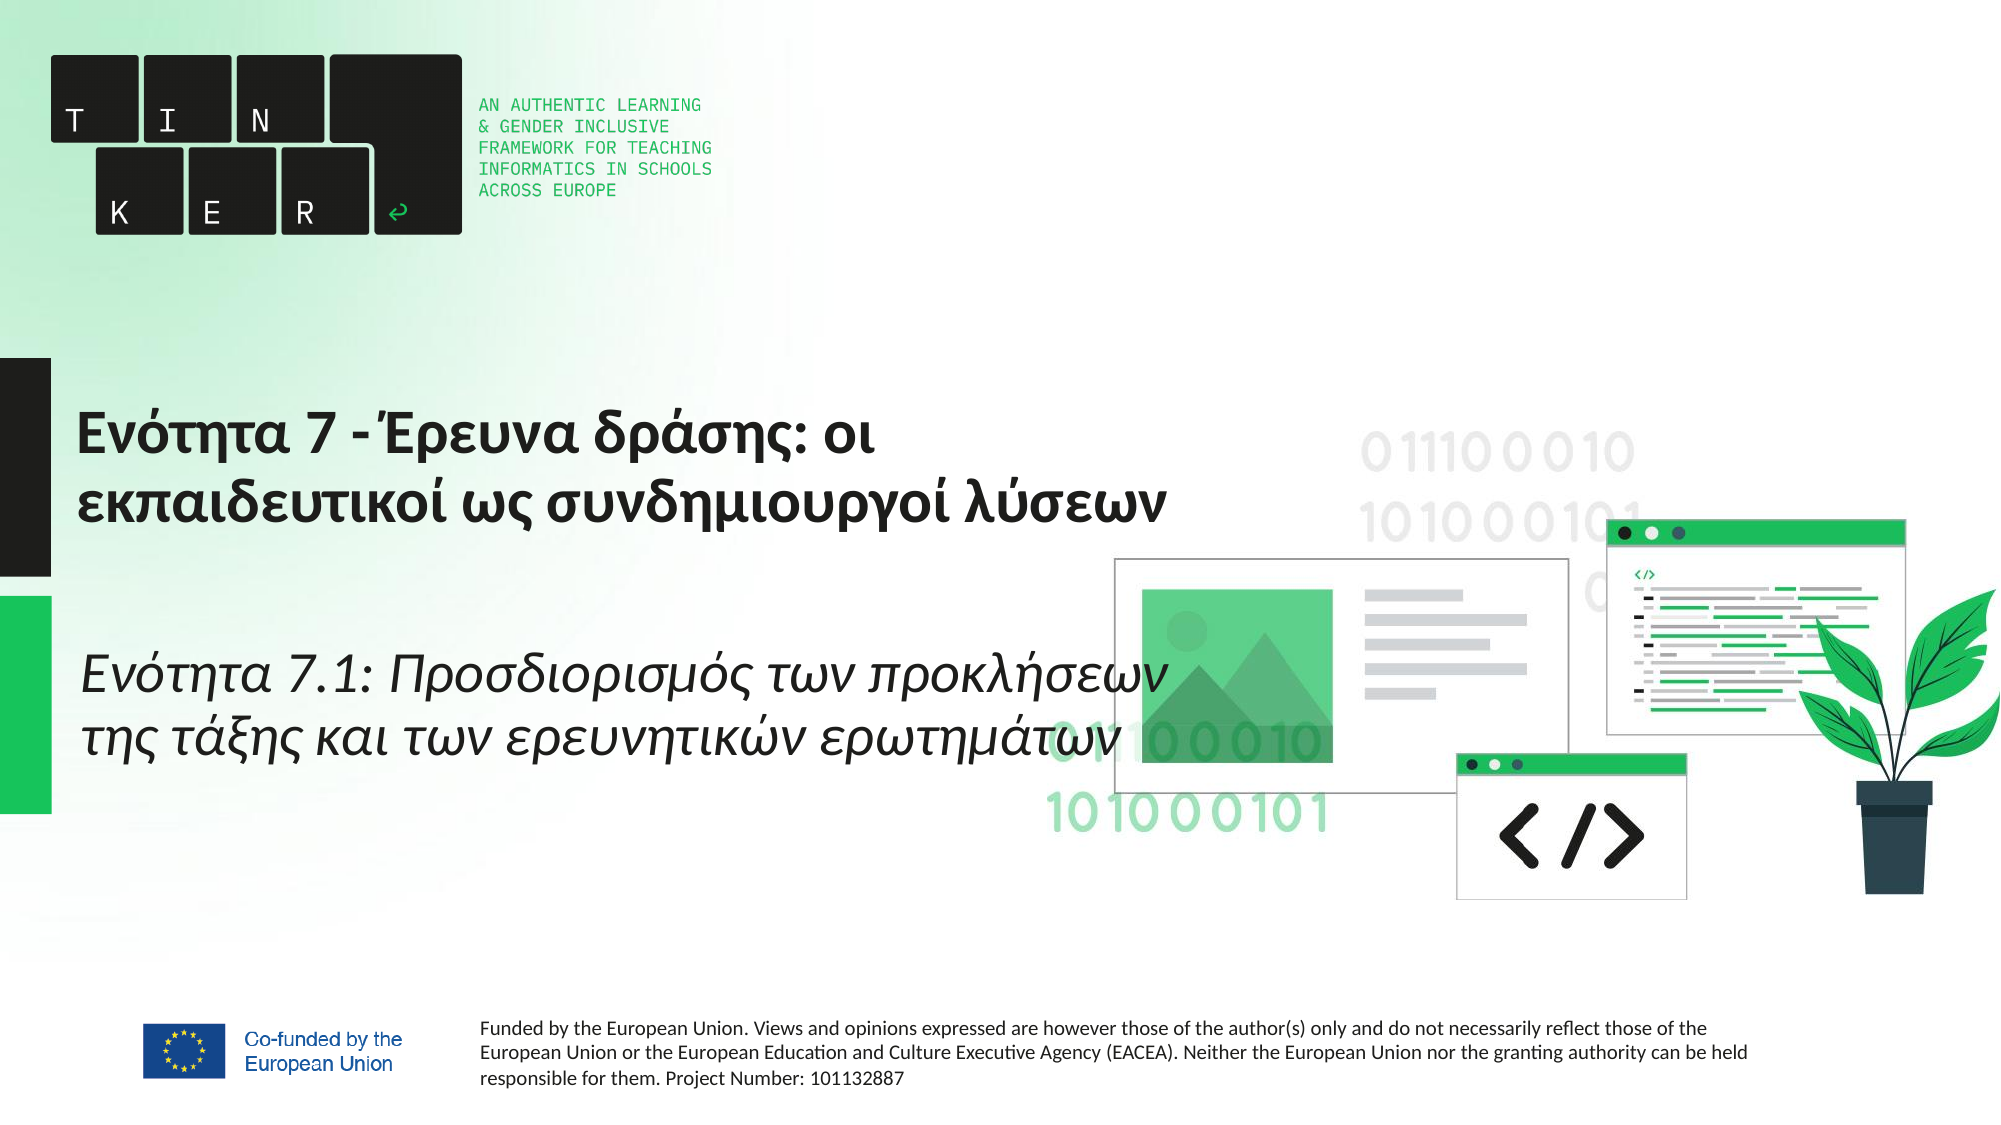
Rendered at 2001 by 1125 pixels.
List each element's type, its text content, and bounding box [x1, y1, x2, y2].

subtitle Ενότητα 7.1: Προσδιορισμός των προκλήσεων της τάξης και των ερευνητικών ερωτημάτων [65, 599, 1197, 812]
title Ενότητα 7 - Έρευνα δράσης: οι εκπαιδευτικοί ως συνδημιουργοί λύσεων [61, 358, 1196, 578]
picture [1047, 431, 2000, 900]
picture [0, 0, 843, 1125]
